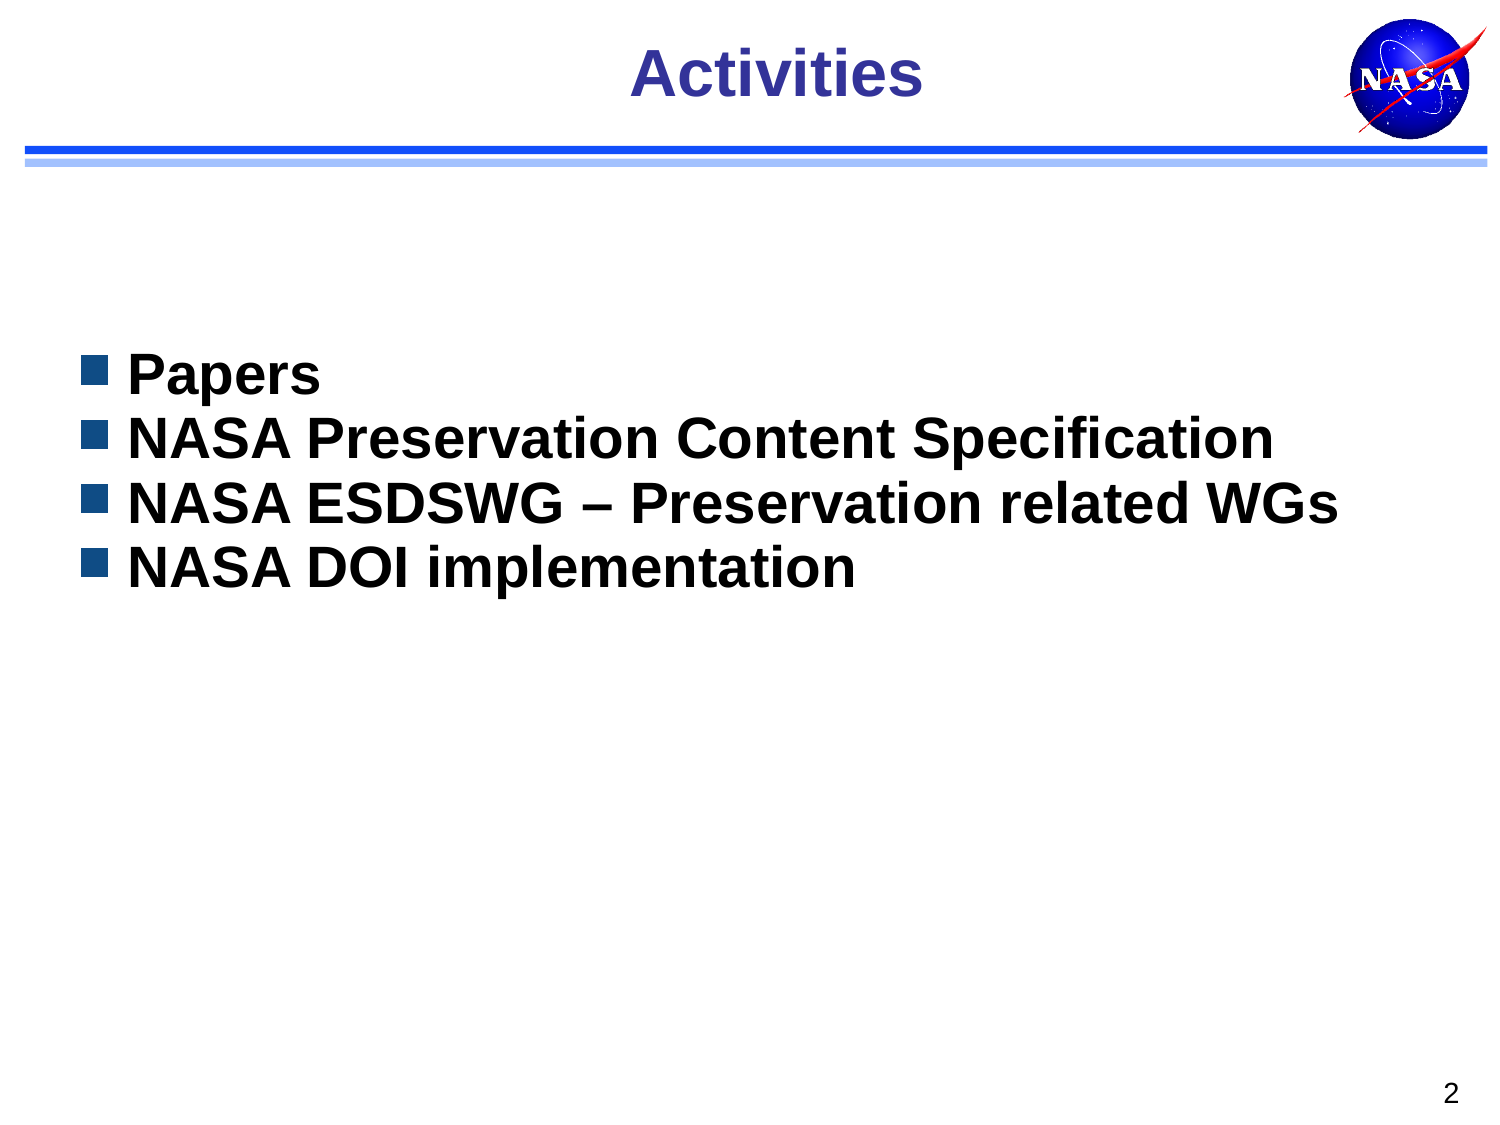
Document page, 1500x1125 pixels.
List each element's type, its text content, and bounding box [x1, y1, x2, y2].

picture [81, 355, 108, 385]
slide_number 2 [1161, 1066, 1475, 1125]
picture [81, 420, 108, 449]
picture [81, 548, 108, 577]
picture [1325, 10, 1500, 150]
picture [81, 484, 108, 513]
list Papers NASA Preservation Content Specification NASA ESDSWG – Preservation related WGs NASA DOI implementation [65, 345, 1466, 813]
title Activities [207, 5, 1348, 147]
